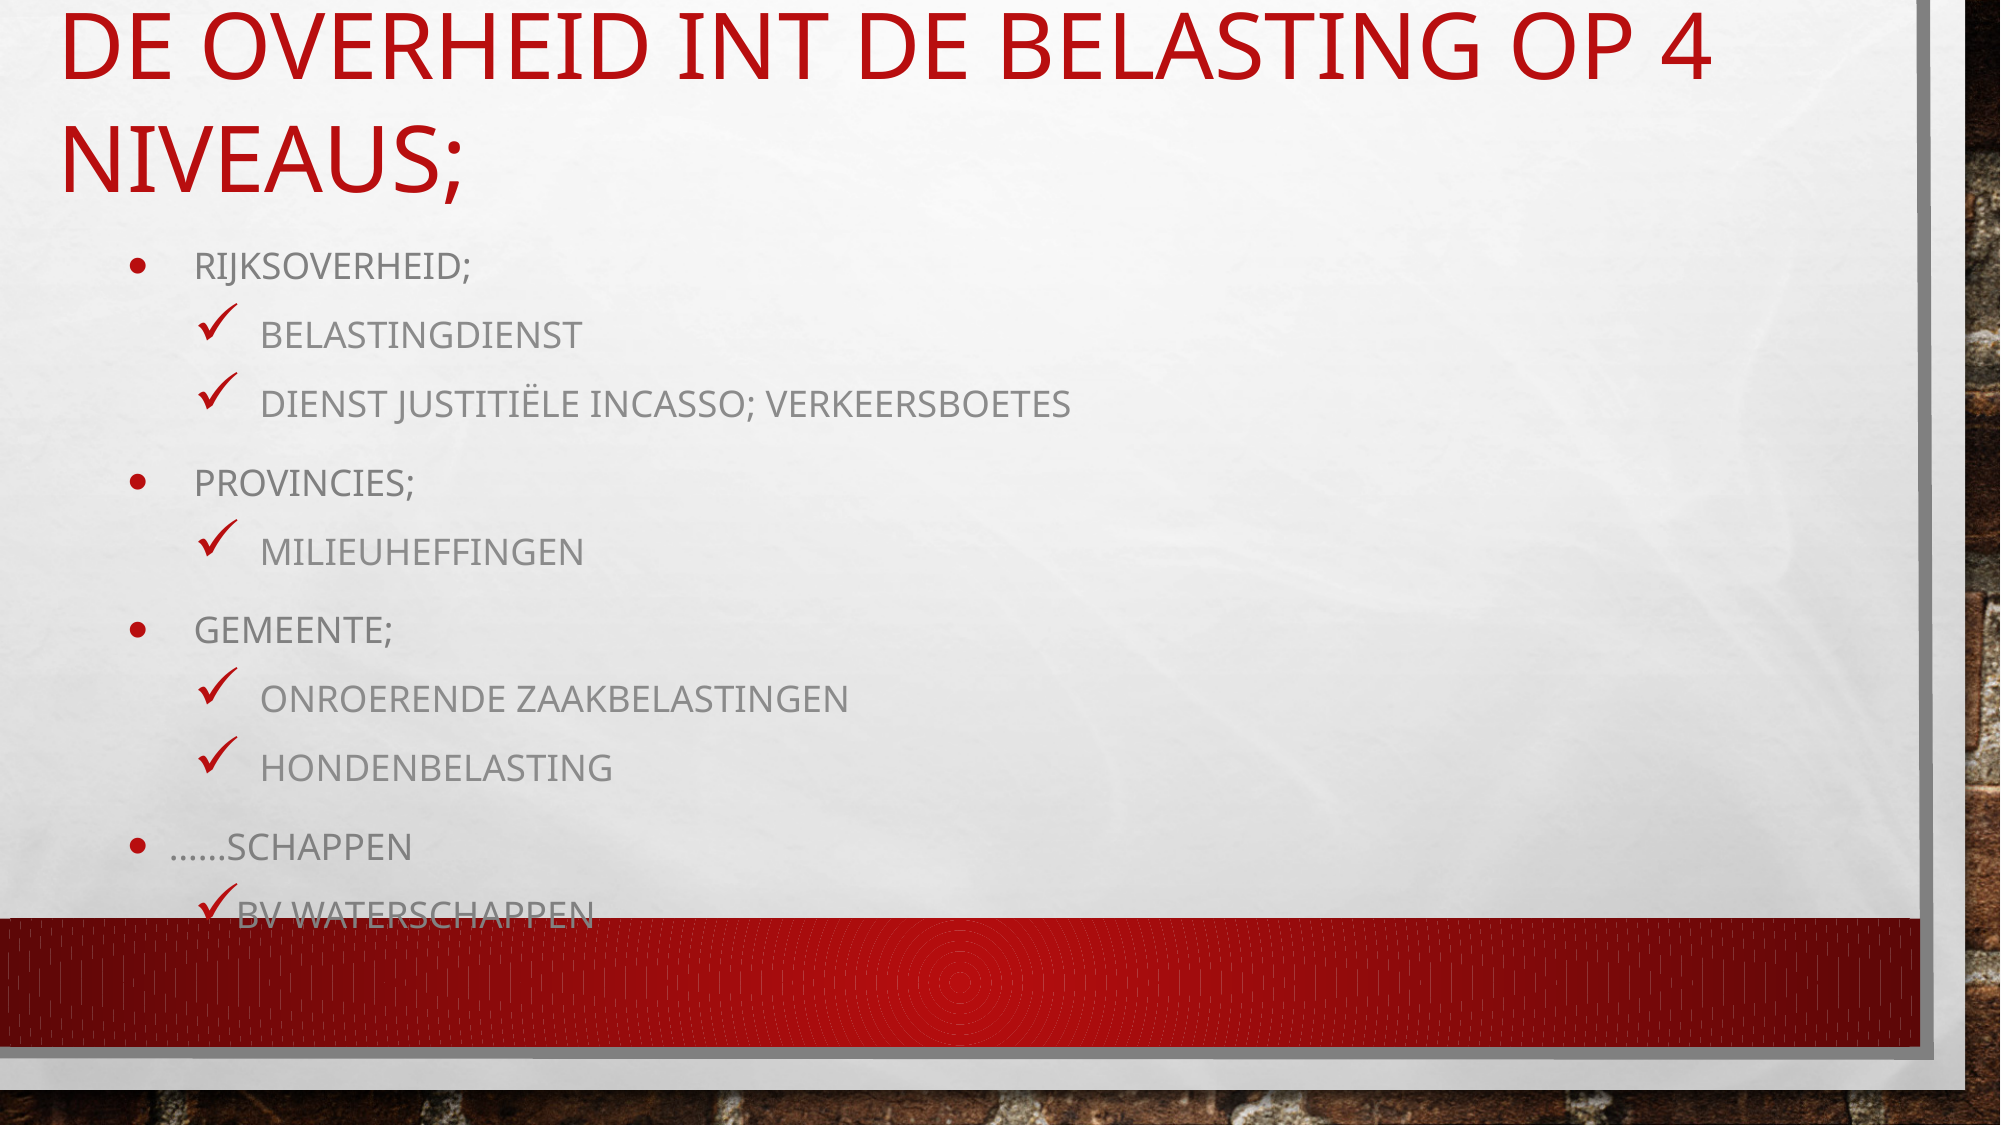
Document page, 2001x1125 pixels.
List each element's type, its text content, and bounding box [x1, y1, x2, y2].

title De overheid int de belasting op 4 niveaus; [42, 0, 1818, 348]
picture [0, 0, 2000, 1125]
list Rijksoverheid; Belastingdienst Dienst justitiële incasso; verkeersboetes Provincies; Milieuheffingen Gemeente; Onroerende zaakbelastingen Hondenbelasting ……schappen Bv waterschappen [112, 222, 1613, 953]
